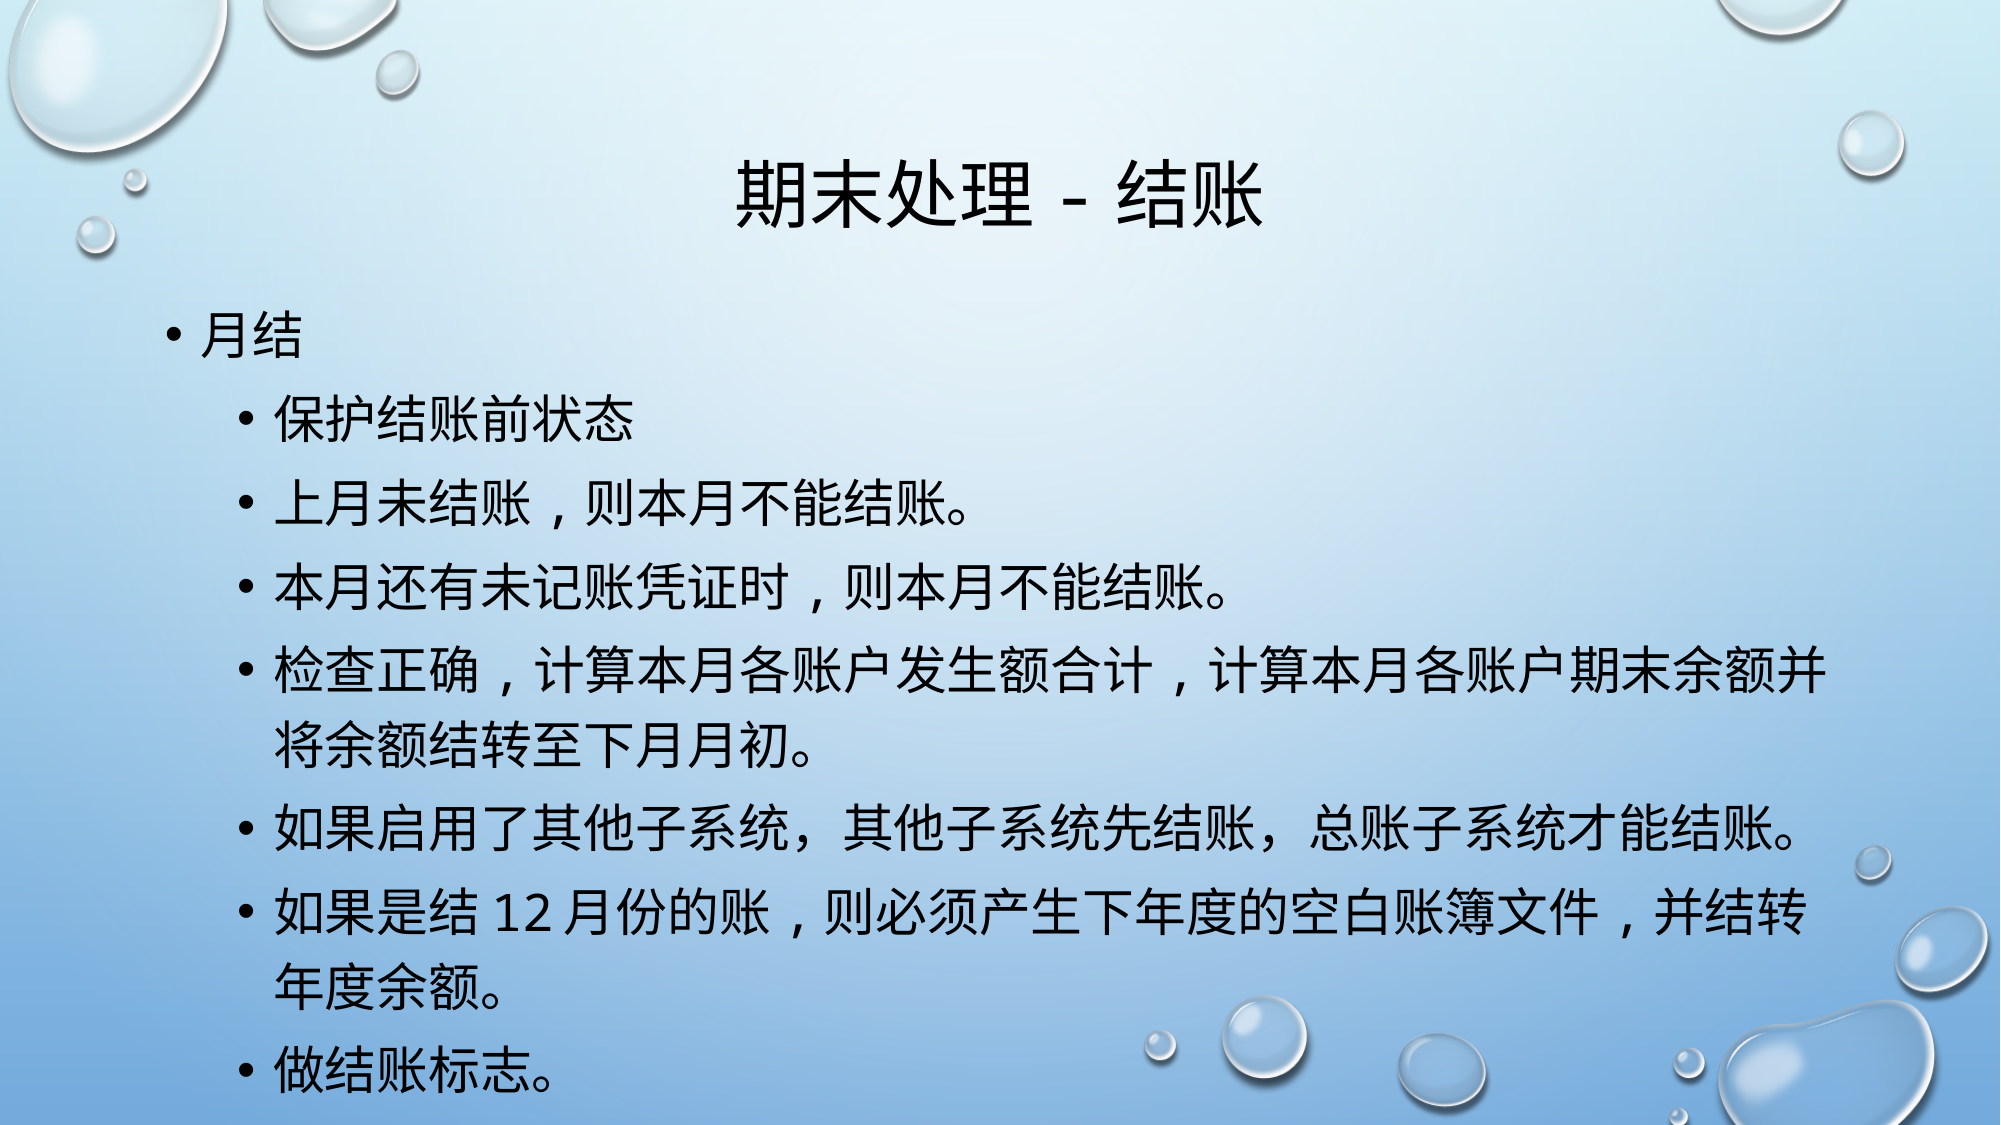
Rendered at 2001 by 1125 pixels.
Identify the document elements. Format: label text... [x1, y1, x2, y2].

picture [0, 0, 2000, 1125]
list 月结 保护结账前状态 上月未结账,则本月不能结账。 本月还有未记账凭证时,则本月不能结账。 检查正确,计算本月各账户发生额合计,计算本月各账户期末余额并将余额结转至下月月初。 如果启用了其他子系统，其他子系统先结账，总账子系统才能结账。 如果是结12月份的账,则必须产生下年度的空白账簿文件,并结转年度余额。 做结账标志。 [149, 283, 1850, 1117]
title 期末处理-结账 [149, 67, 1851, 329]
